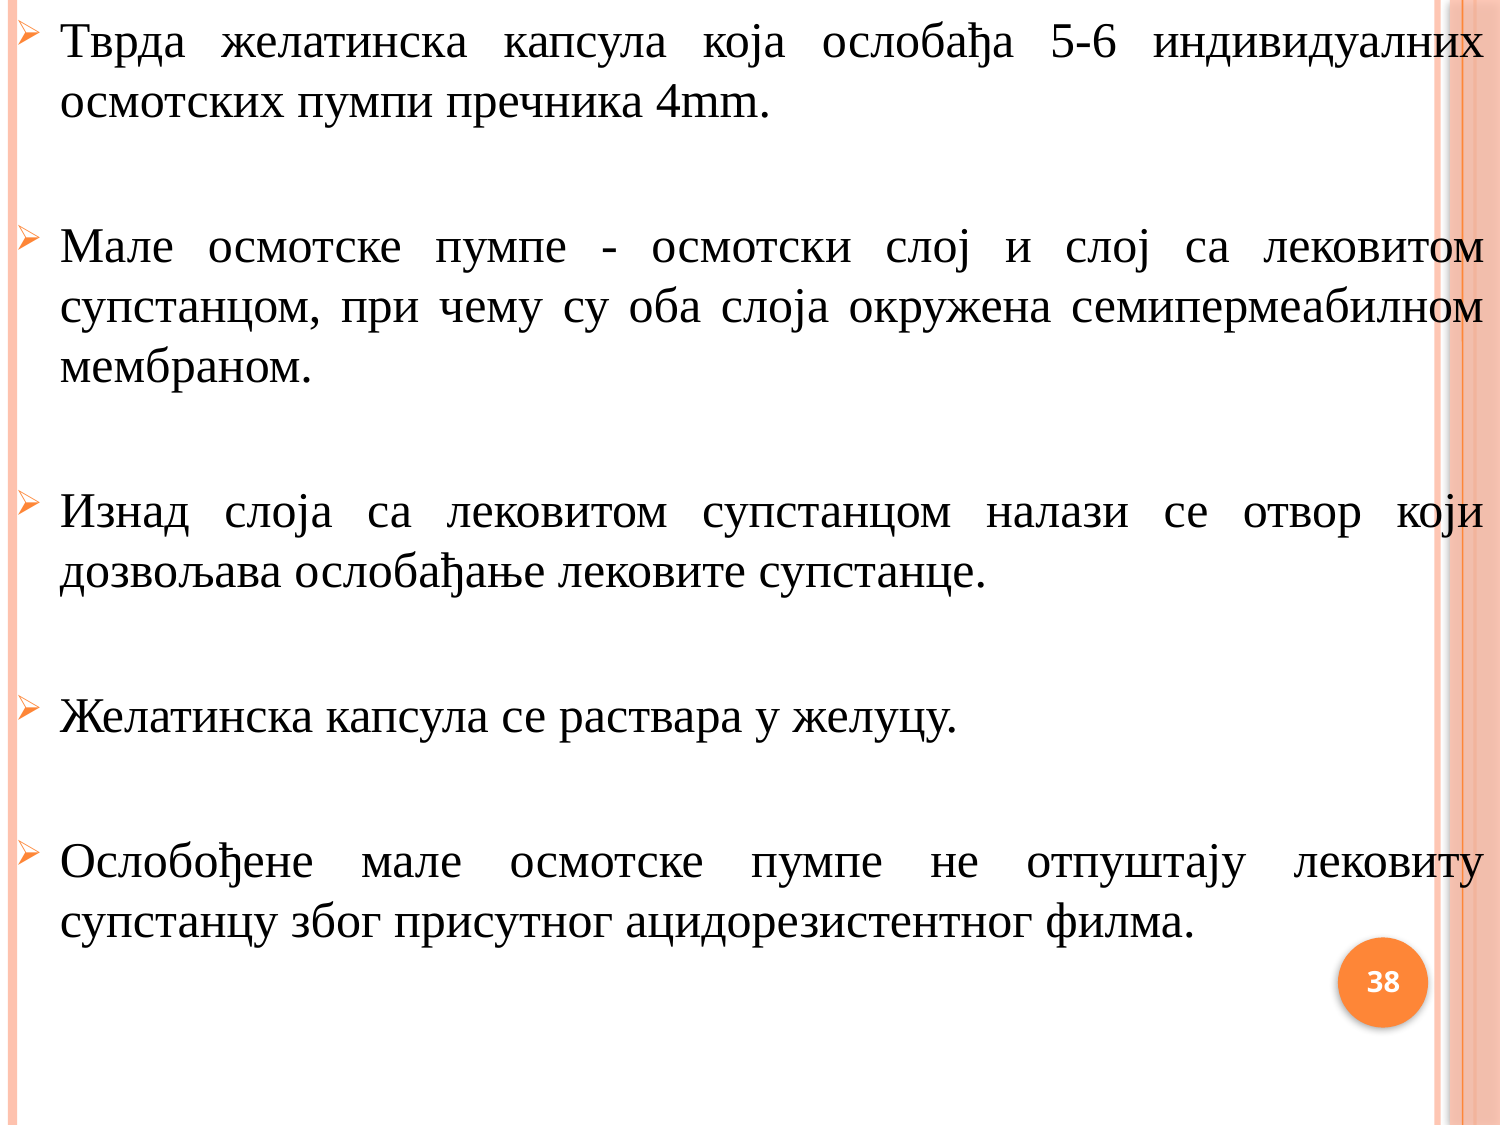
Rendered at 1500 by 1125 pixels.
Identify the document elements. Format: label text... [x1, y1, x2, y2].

list Тврда желатинска капсула која ослобађа 5-6 индивидуалних осмотских пумпи пречника 4mm. Мале осмотске пумпе - осмотски слој и слој са лековитом супстанцом, при чему су оба слоја окружена семипермеабилном мембраном. Изнад слоја са лековитом супстанцом налази се отвор који дозвољава ослобађање лековите супстанце. Желатинска капсула се раствара у желуцу. Ослобођене мале осмотске пумпе не отпуштају лековиту супстанцу због присутног ацидорезистентног филма. [0, 0, 1500, 1125]
slide_number 38 [1333, 940, 1434, 1026]
